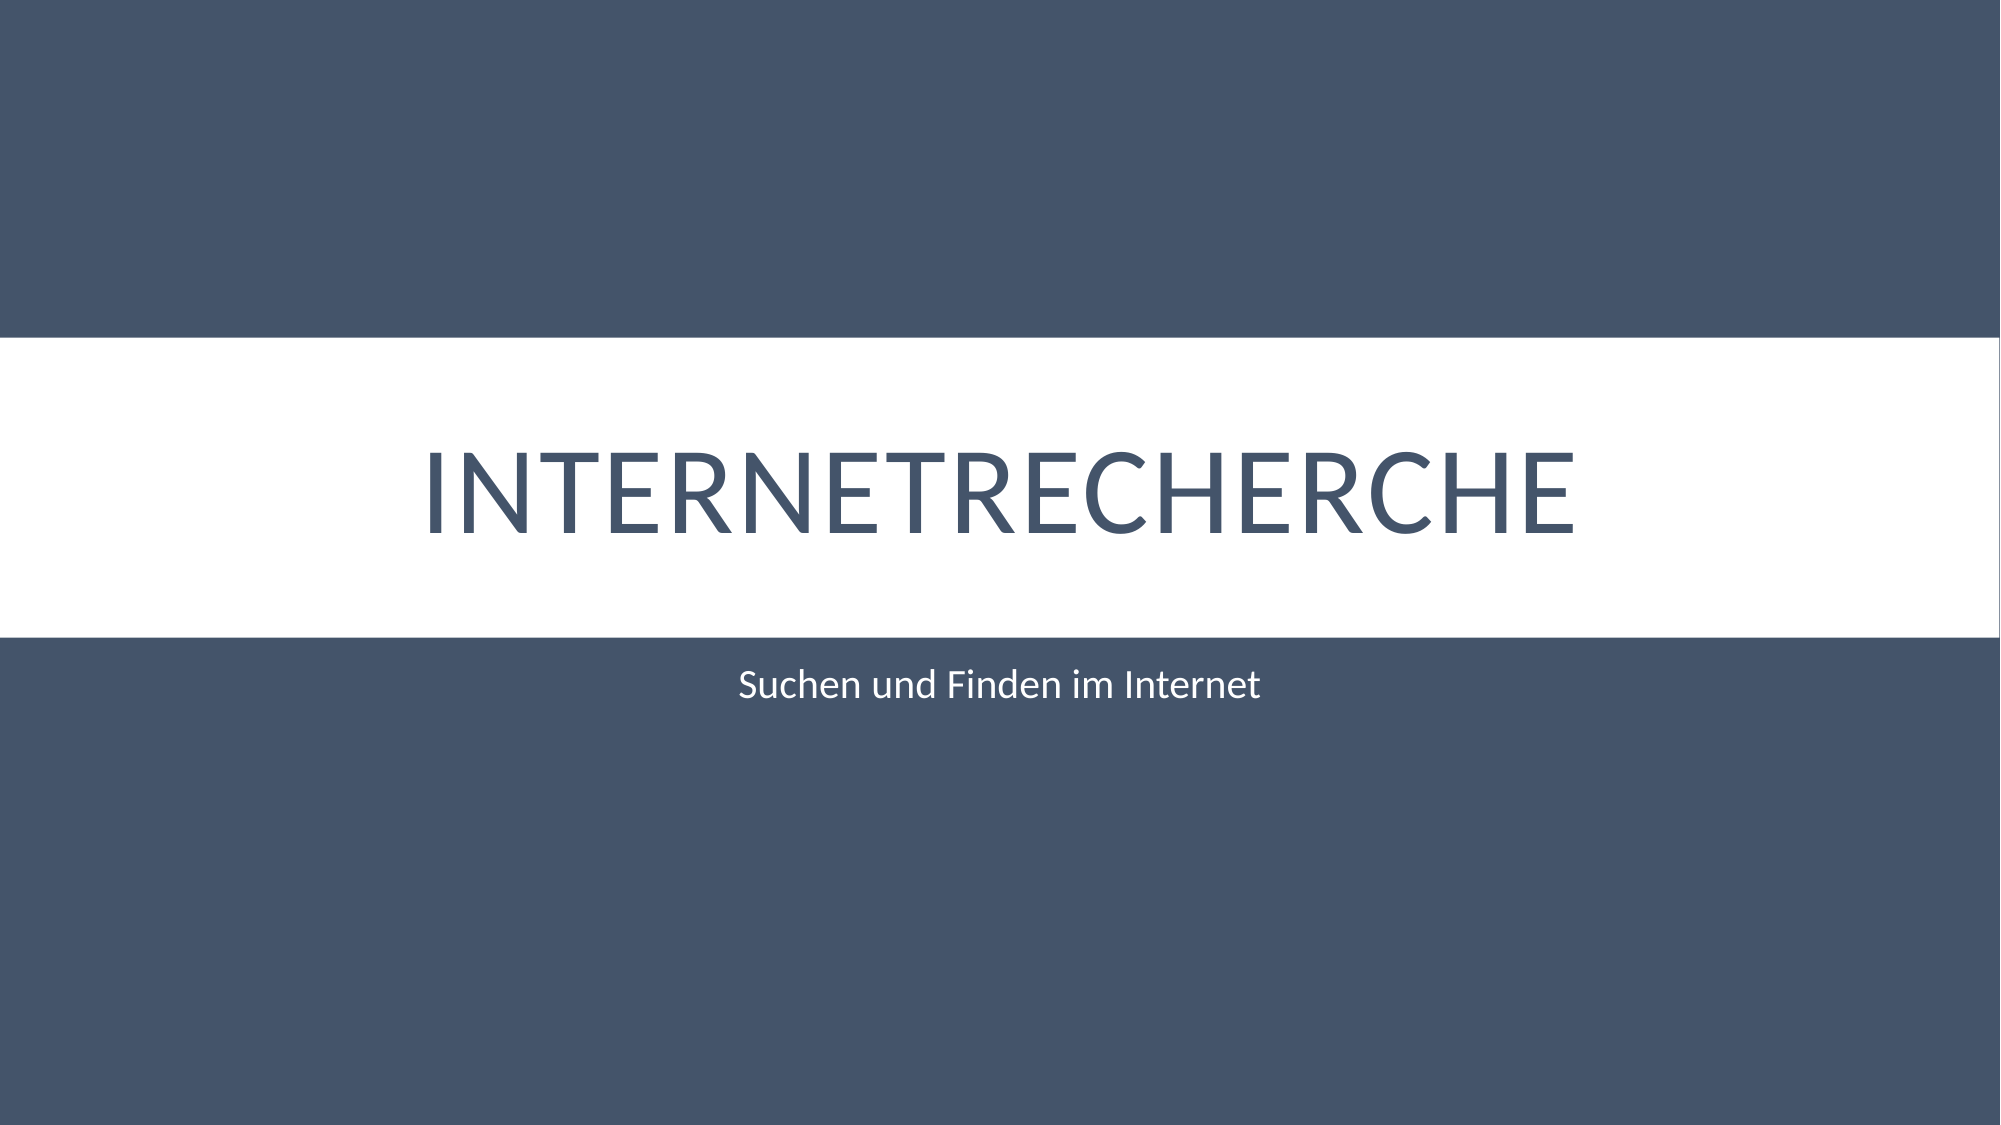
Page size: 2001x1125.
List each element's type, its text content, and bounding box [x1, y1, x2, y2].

title Internetrecherche [60, 355, 1942, 641]
subtitle Suchen und Finden im Internet [249, 655, 1750, 871]
